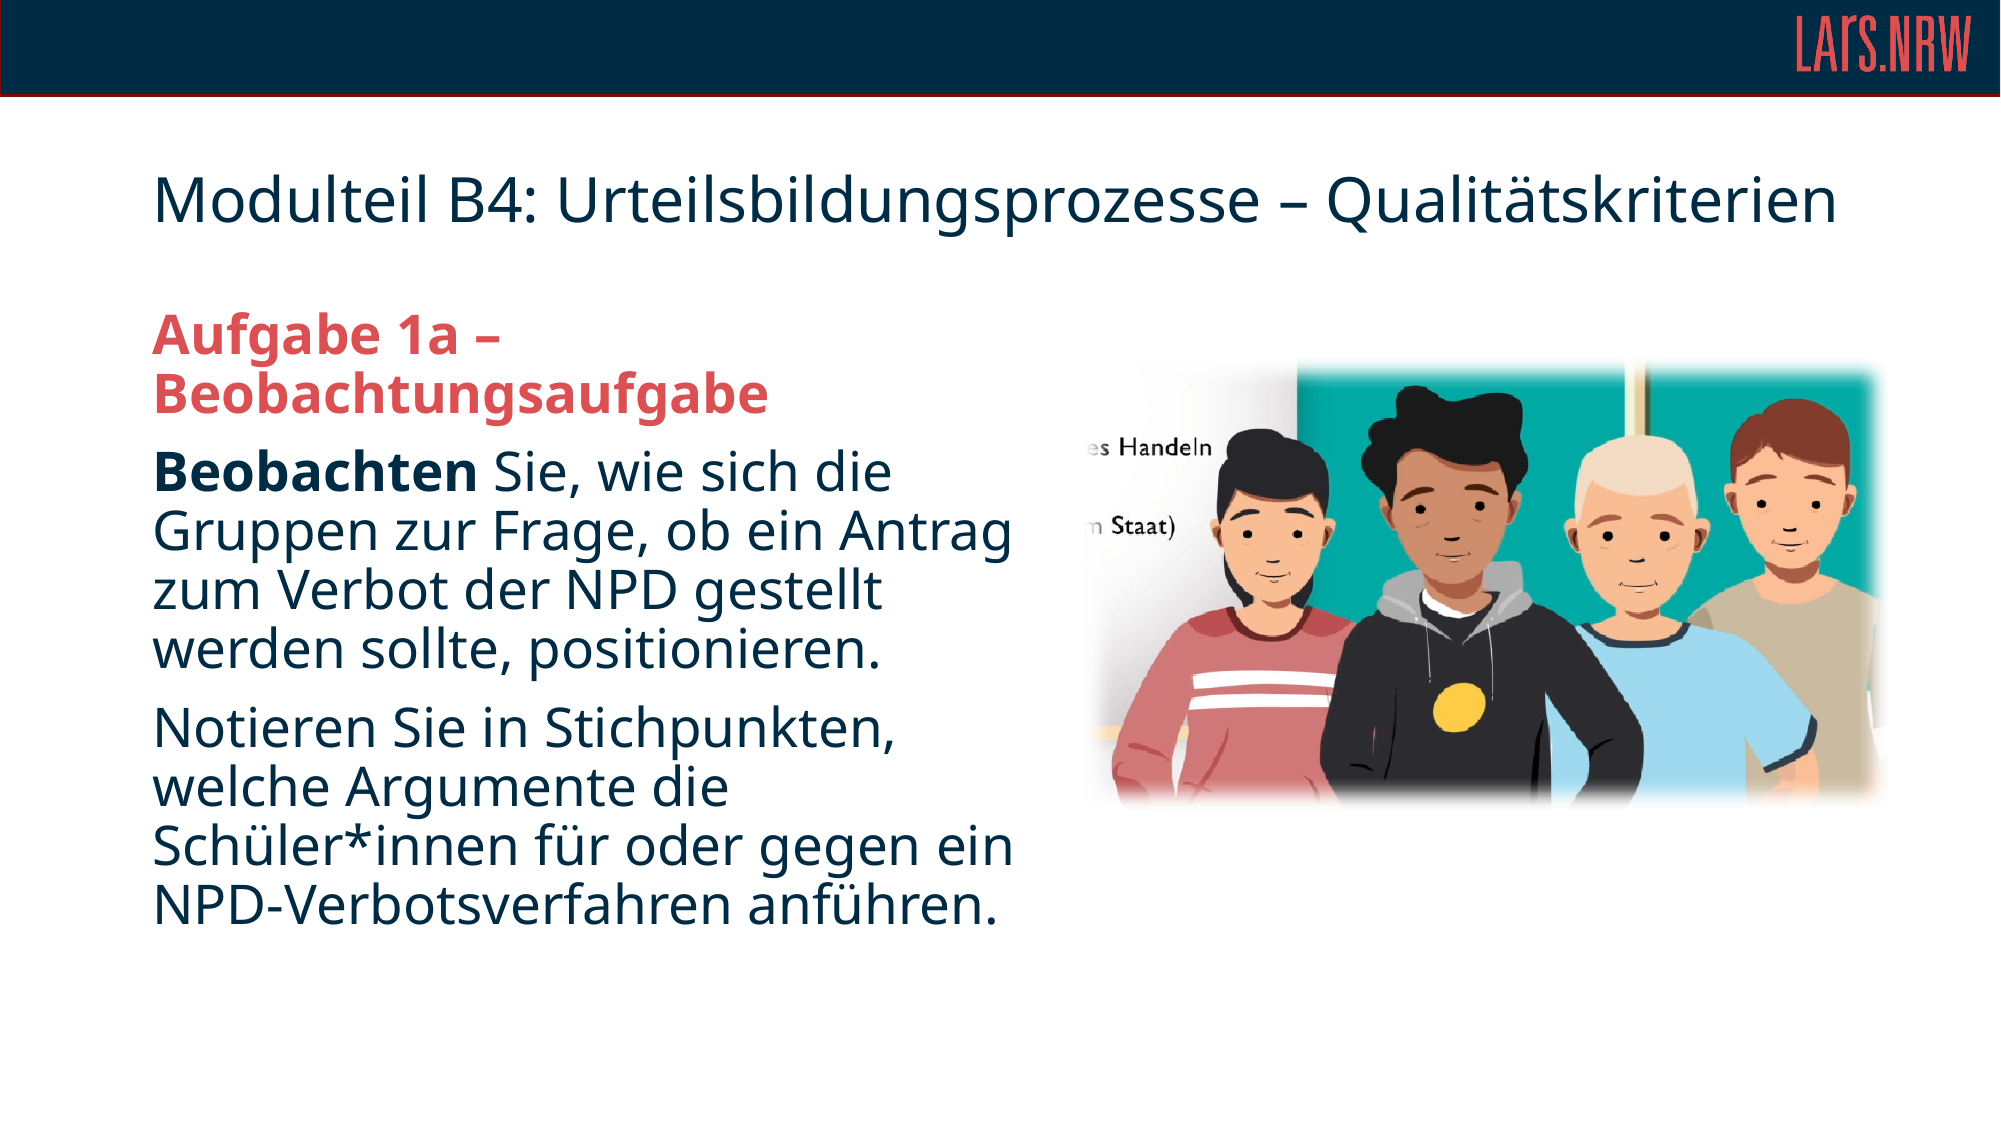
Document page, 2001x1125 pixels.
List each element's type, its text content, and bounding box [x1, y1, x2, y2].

picture [1082, 356, 1890, 810]
title Modulteil B4: Urteilsbildungsprozesse – Qualitätskriterien [137, 128, 1863, 278]
list Aufgabe 1a – Beobachtungsaufgabe Beobachten Sie, wie sich die Gruppen zur Frage, ob ein Antrag zum Verbot der NPD gestellt werden sollte, positionieren. Notieren Sie in Stichpunkten, welche Argumente die Schüler*innen für oder gegen ein NPD-Verbotsverfahren anführen. [137, 299, 1083, 1027]
picture [1779, 3, 1977, 86]
